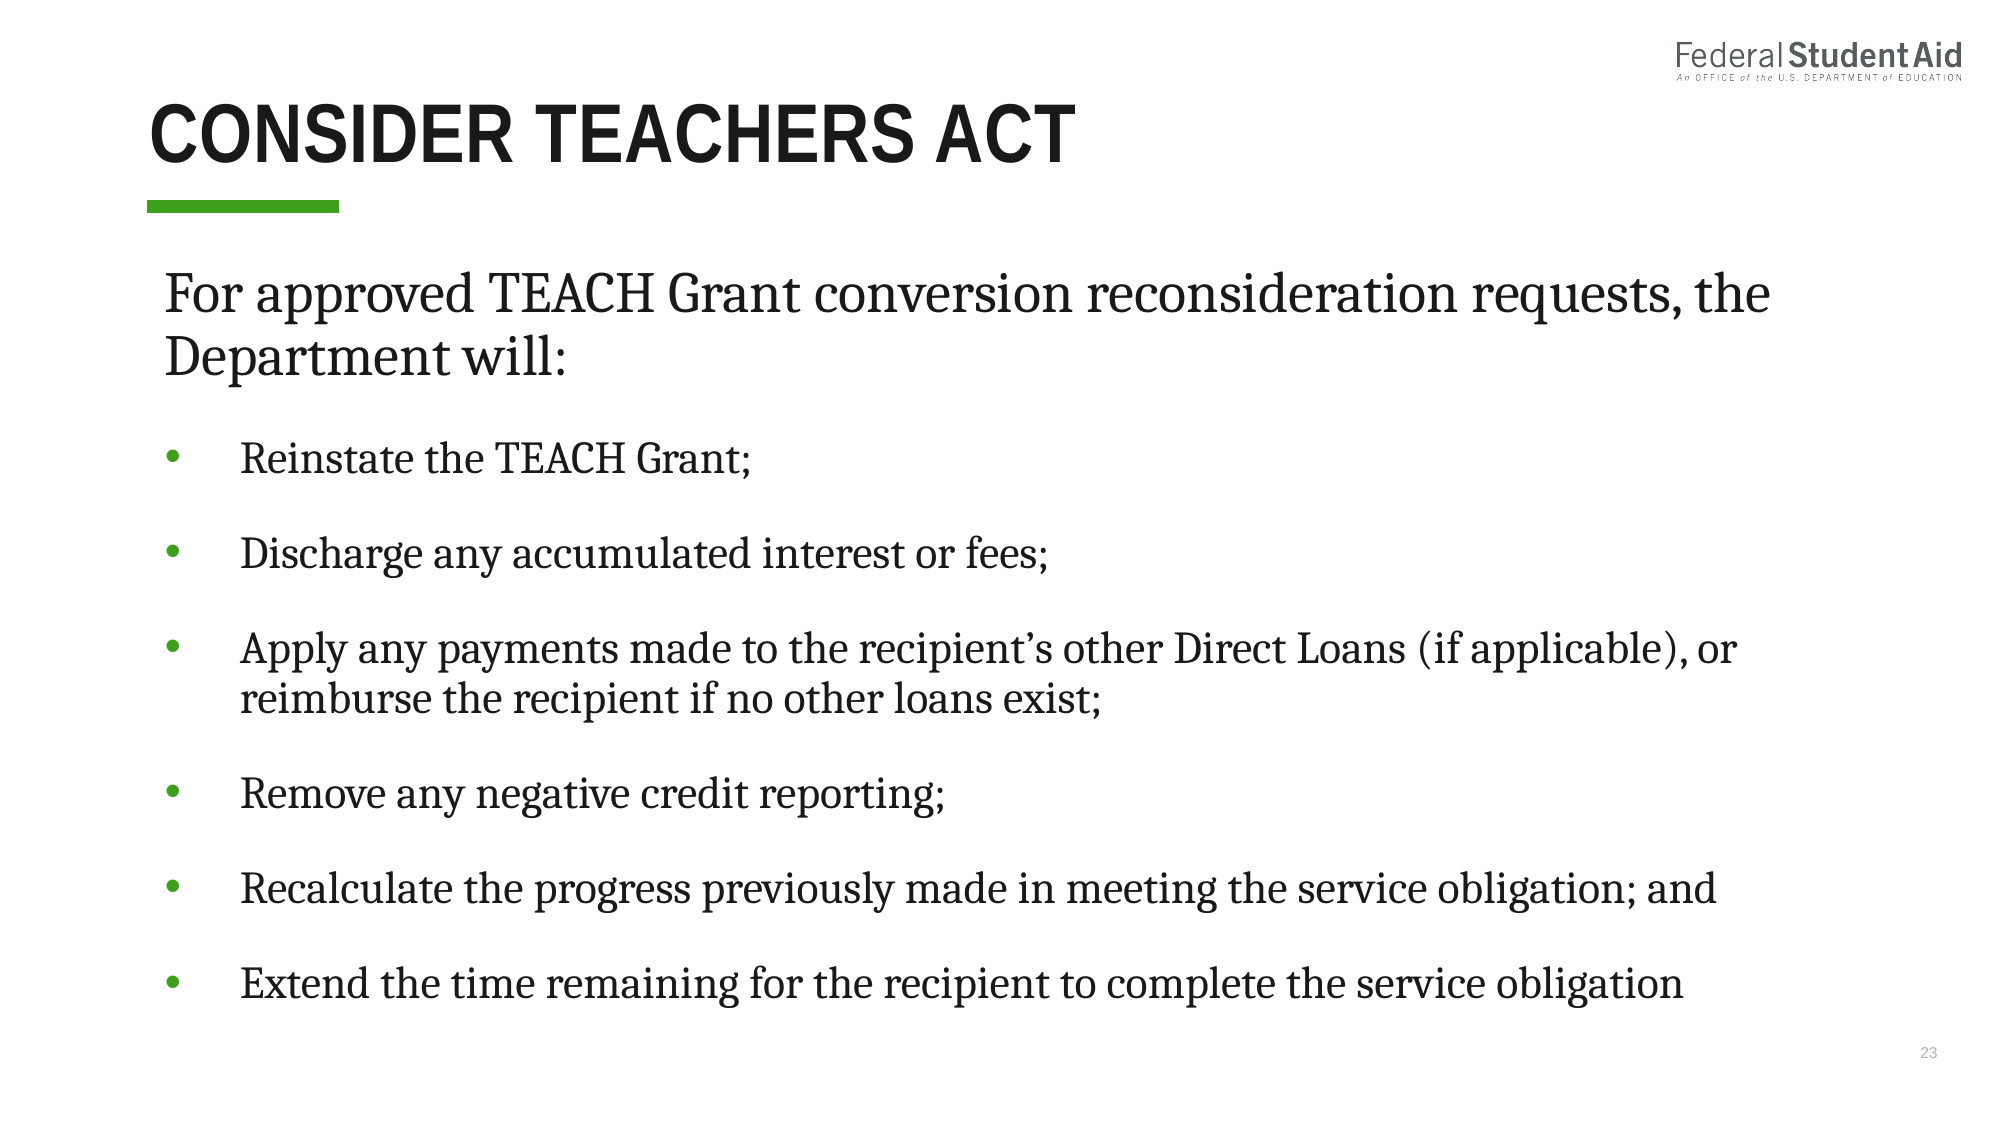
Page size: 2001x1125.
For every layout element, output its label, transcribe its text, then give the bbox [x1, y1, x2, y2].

picture [1651, 16, 1986, 106]
title Consider Teachers Act [149, 57, 1606, 189]
list For approved TEACH Grant conversion reconsideration requests, the Department will: Reinstate the TEACH Grant; Discharge any accumulated interest or fees; Apply any payments made to the recipient’s other Direct Loans (if applicable), or reimburse the recipient if no other loans exist; Remove any negative credit reporting; Recalculate the progress previously made in meeting the service obligation; and Extend the time remaining for the recipient to complete the service obligation [149, 254, 1829, 1043]
slide_number 23 [1920, 1042, 1986, 1094]
